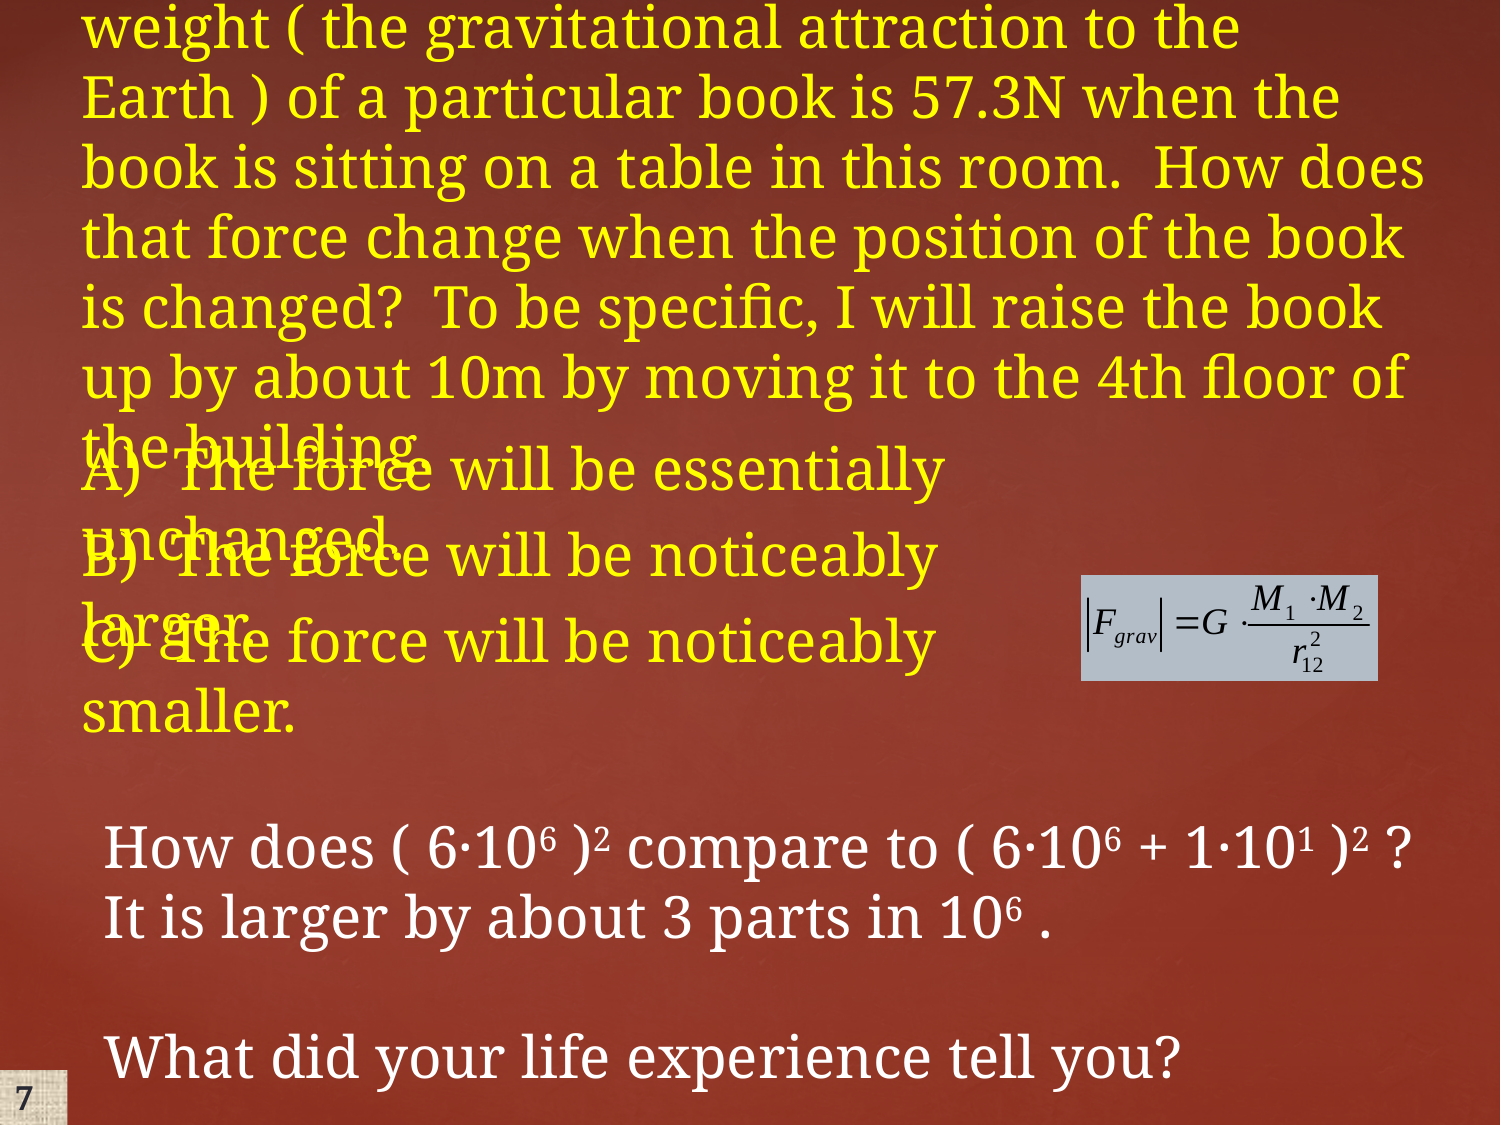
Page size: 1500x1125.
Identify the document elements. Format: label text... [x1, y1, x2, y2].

text_box Clicker Question (L2Q2) Suppose that the weight ( the gravitational attraction to the Earth ) of a particular book is 57.3N when the book is sitting on a table in this room. How does that force change when the position of the book is changed? To be specific, I will raise the book up by about 10m by moving it to the 4th floor of the building. [66, 48, 1459, 488]
text_box How does ( 6·106 )2 compare to ( 6·106 + 1·101 )2 ? It is larger by about 3 parts in 106 . What did your life experience tell you? [88, 809, 1459, 1098]
text_box B) The force will be noticeably larger. [66, 598, 968, 666]
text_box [1080, 574, 1379, 682]
text_box C) The force will be noticeably smaller. [66, 684, 1035, 752]
text_box A) The force will be essentially unchanged. [66, 506, 1079, 580]
text_box 7 [0, 1070, 68, 1125]
